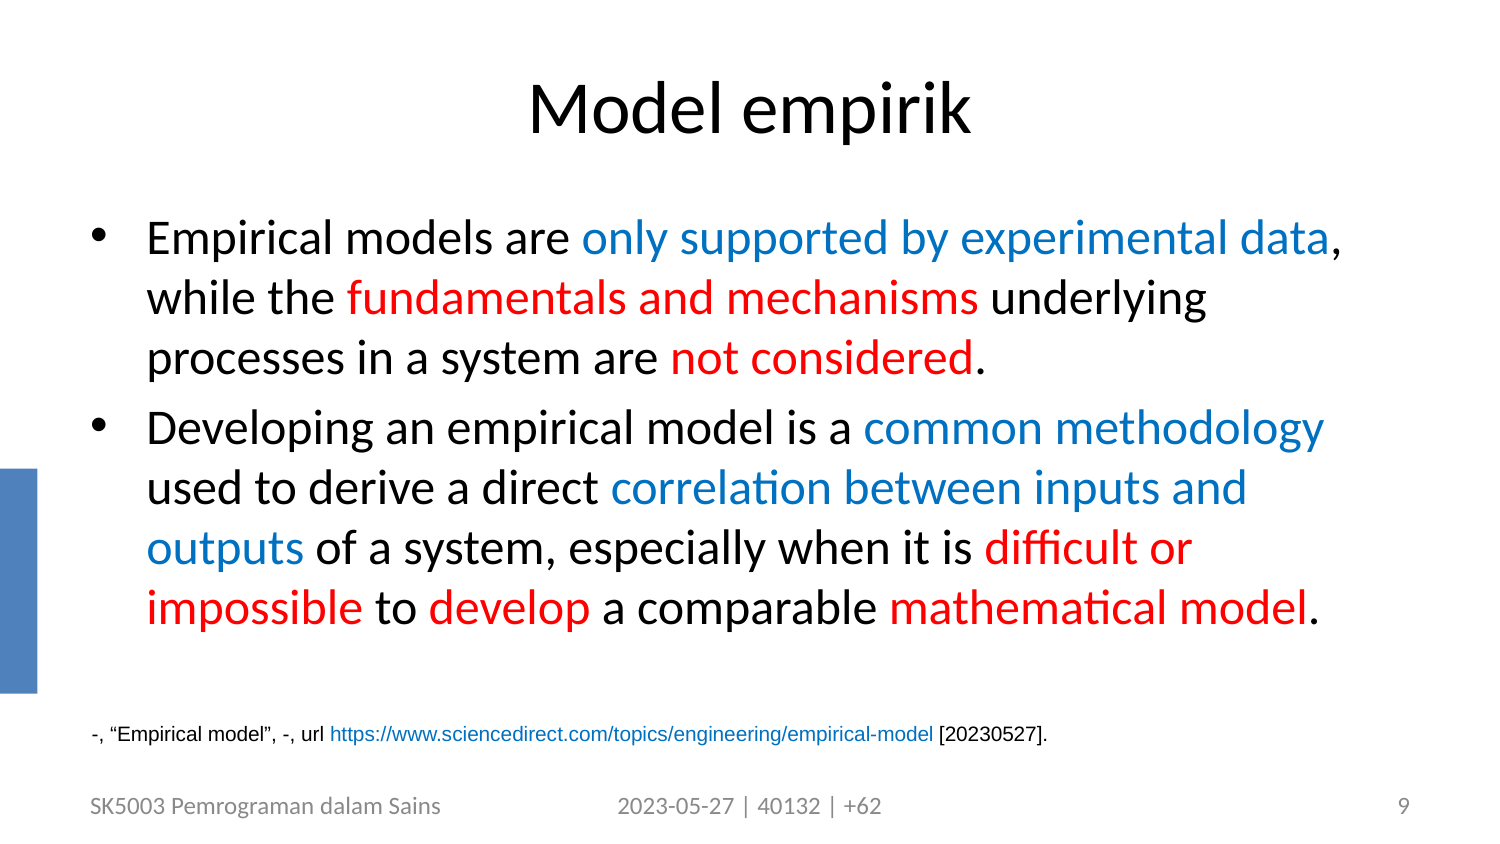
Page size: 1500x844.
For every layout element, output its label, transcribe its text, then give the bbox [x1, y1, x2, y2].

footer 2023-05-27 | 40132 | +62 [512, 782, 988, 827]
list Empirical models are only supported by experimental data, while the fundamentals and mechanisms underlying processes in a system are not considered. Developing an empirical model is a common methodology used to derive a direct correlation between inputs and outputs of a system, especially when it is difficult or impossible to develop a comparable mathematical model. [74, 196, 1426, 754]
title Model empirik [74, 33, 1426, 175]
text_box -, “Empirical model”, -, url https://www.sciencedirect.com/topics/engineering/empirical-model [20230527]. [76, 713, 1425, 753]
slide_number SK5003 Pemrograman dalam Sains [75, 782, 463, 827]
slide_number 9 [1074, 782, 1425, 827]
